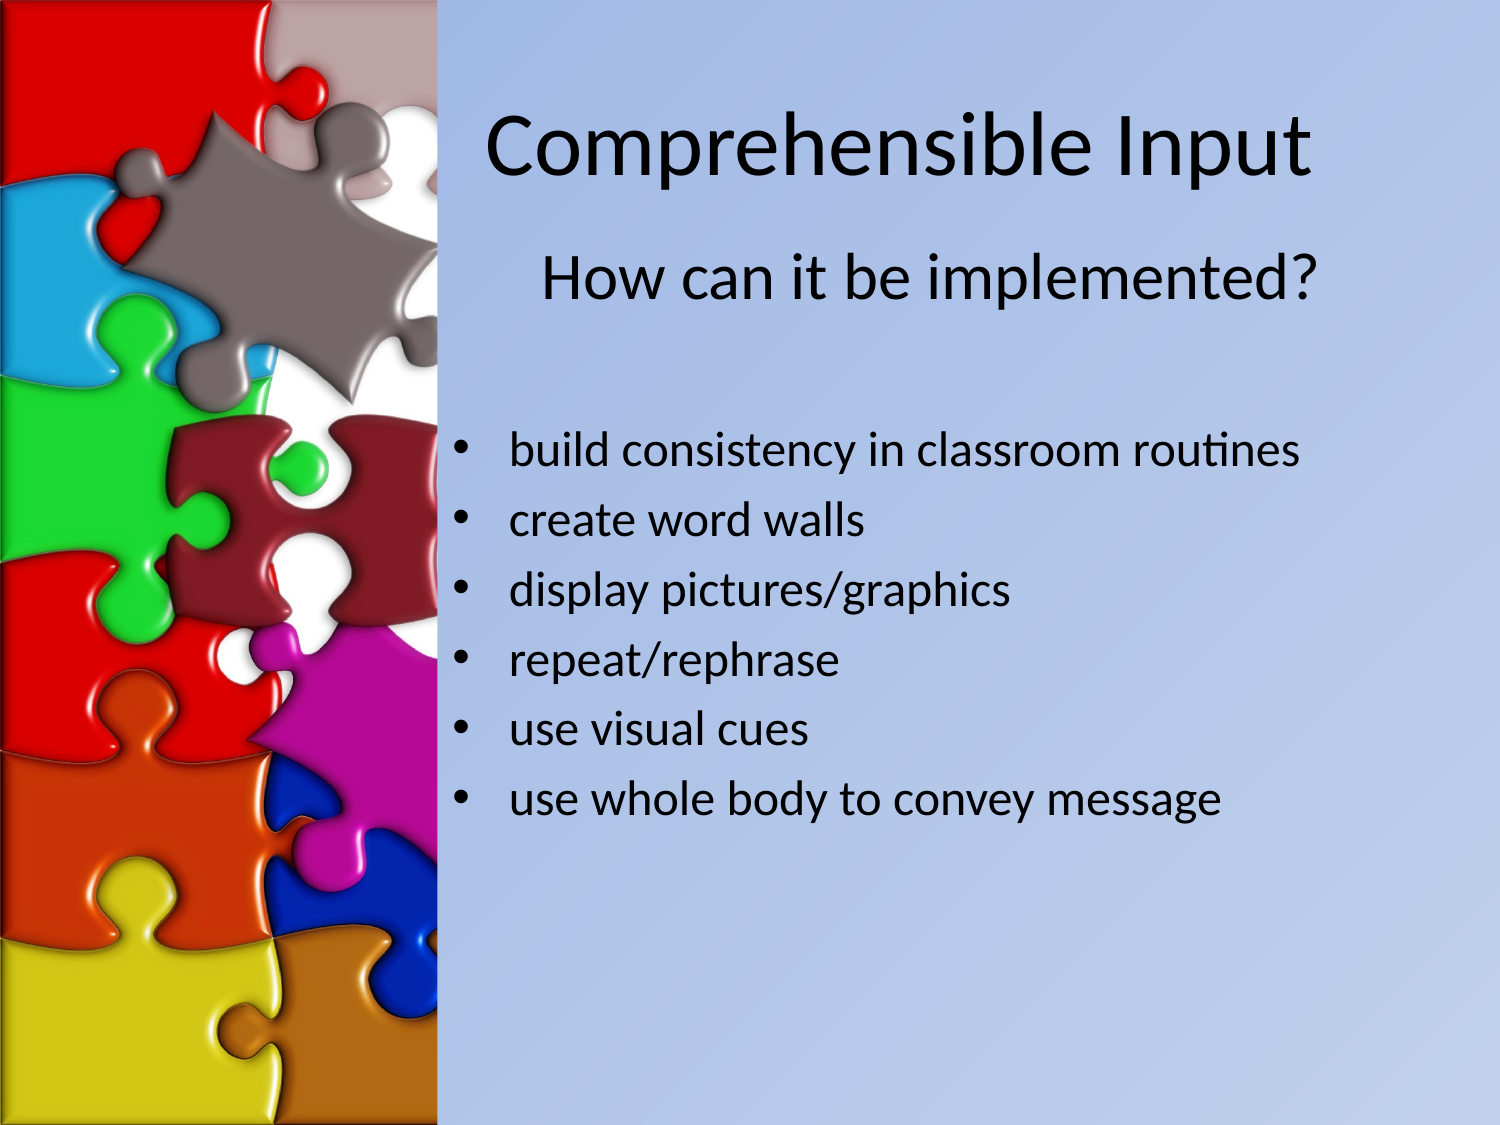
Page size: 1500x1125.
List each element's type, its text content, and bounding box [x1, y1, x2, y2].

list How can it be implemented? build consistency in classroom routines create word walls display pictures/graphics repeat/rephrase use visual cues use whole body to convey message [437, 224, 1425, 1088]
title Comprehensible Input [375, 45, 1425, 233]
picture [0, 0, 438, 1125]
